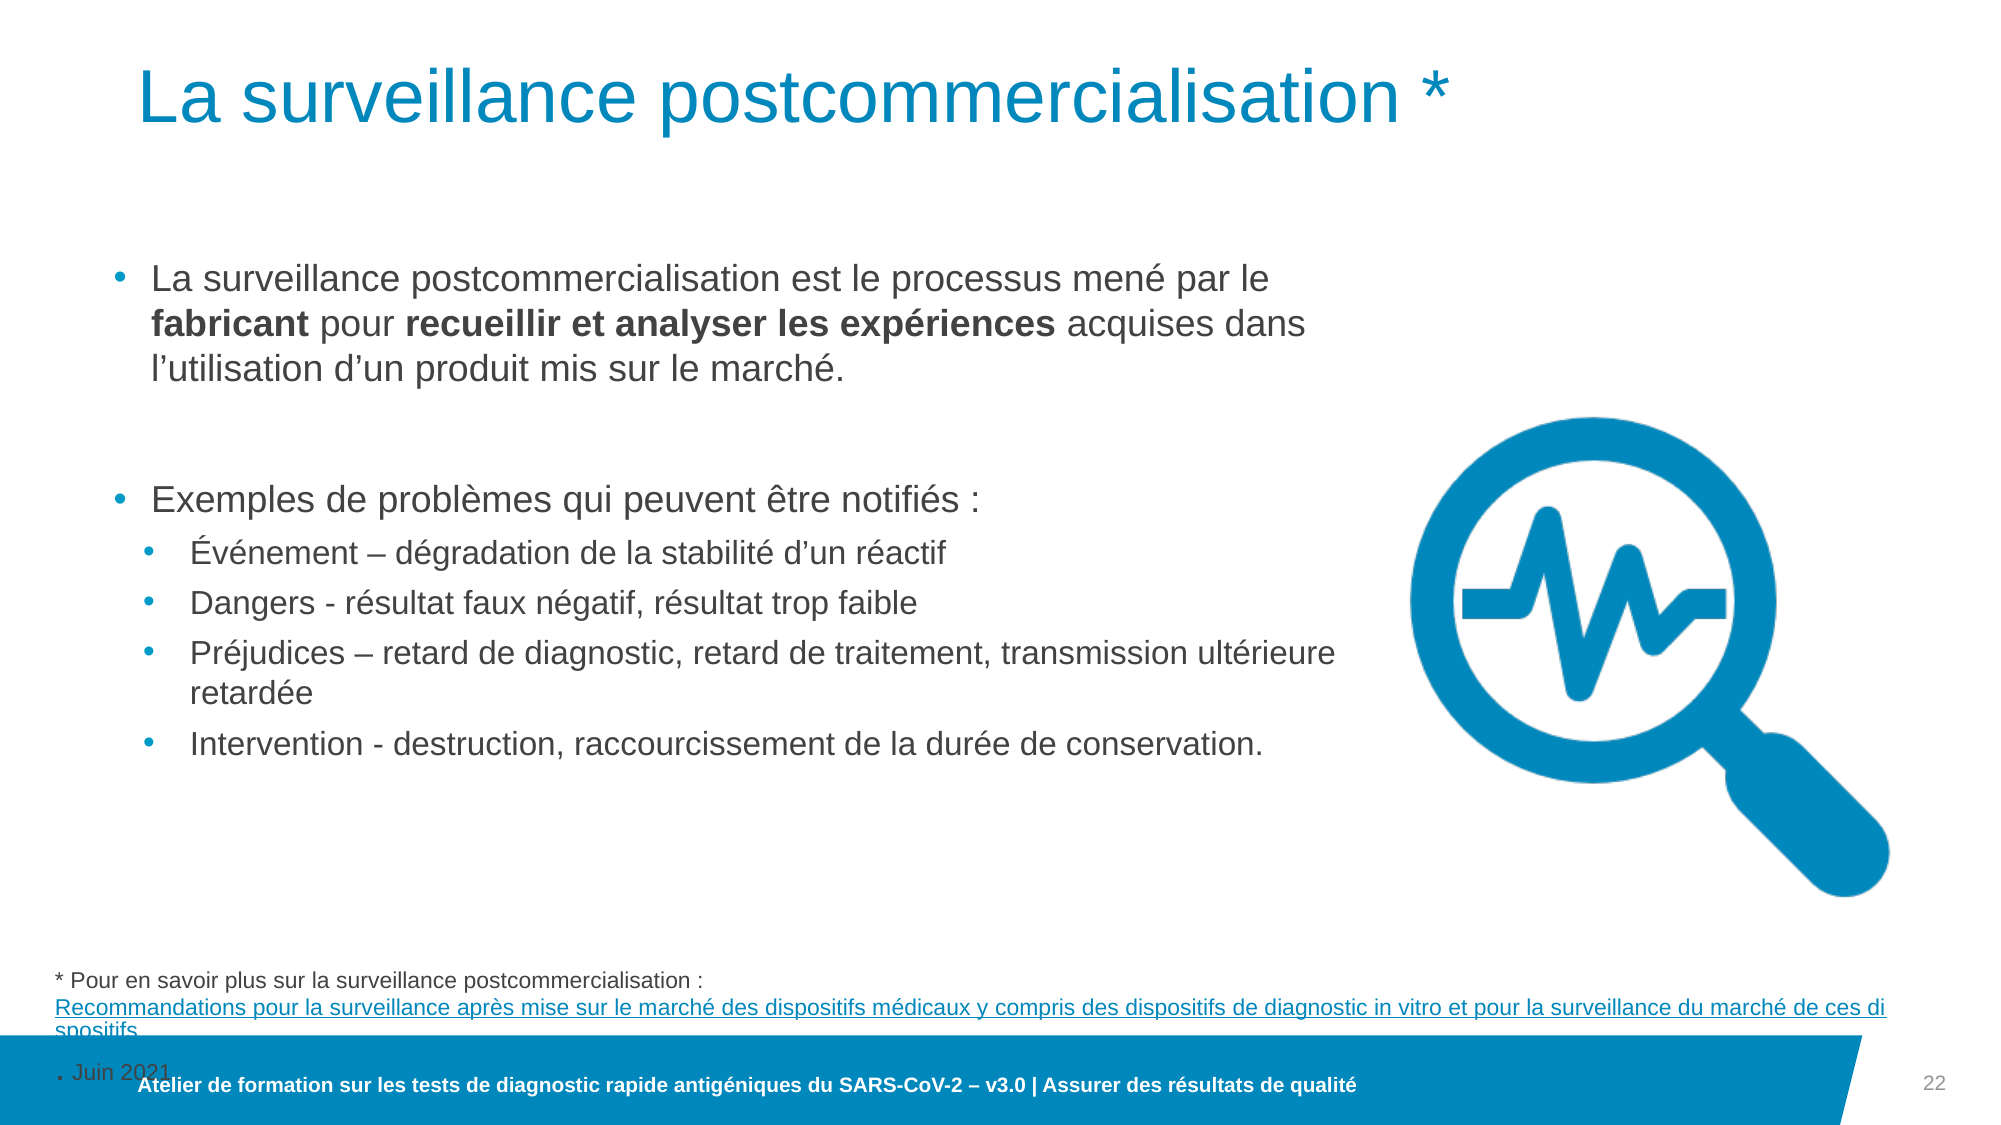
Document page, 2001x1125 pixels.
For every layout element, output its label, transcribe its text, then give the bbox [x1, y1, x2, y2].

title La surveillance postcommercialisation * [137, 0, 1863, 139]
footer Atelier de formation sur les tests de diagnostic rapide antigéniques du SARS-CoV-2 – v3.0 | Assurer des résultats de qualité [137, 1042, 1442, 1125]
list La surveillance postcommercialisation est le processus mené par le fabricant pour recueillir et analyser les expériences acquises dans l’utilisation d’un produit mis sur le marché. Exemples de problèmes qui peuvent être notifiés : Événement – dégradation de la stabilité d’un réactif Dangers - résultat faux négatif, résultat trop faible Préjudices – retard de diagnostic, retard de traitement, transmission ultérieure retardée Intervention - destruction, raccourcissement de la durée de conservation. [110, 253, 1417, 658]
text_box * Pour en savoir plus sur la surveillance postcommercialisation : Recommandations pour la surveillance après mise sur le marché des dispositifs médicaux y compris des dispositifs de diagnostic in vitro et pour la surveillance du marché de ces dispositifs. Juin 2021. [40, 957, 1905, 1073]
slide_number 22 [1862, 1035, 1947, 1125]
picture [1367, 371, 1941, 945]
